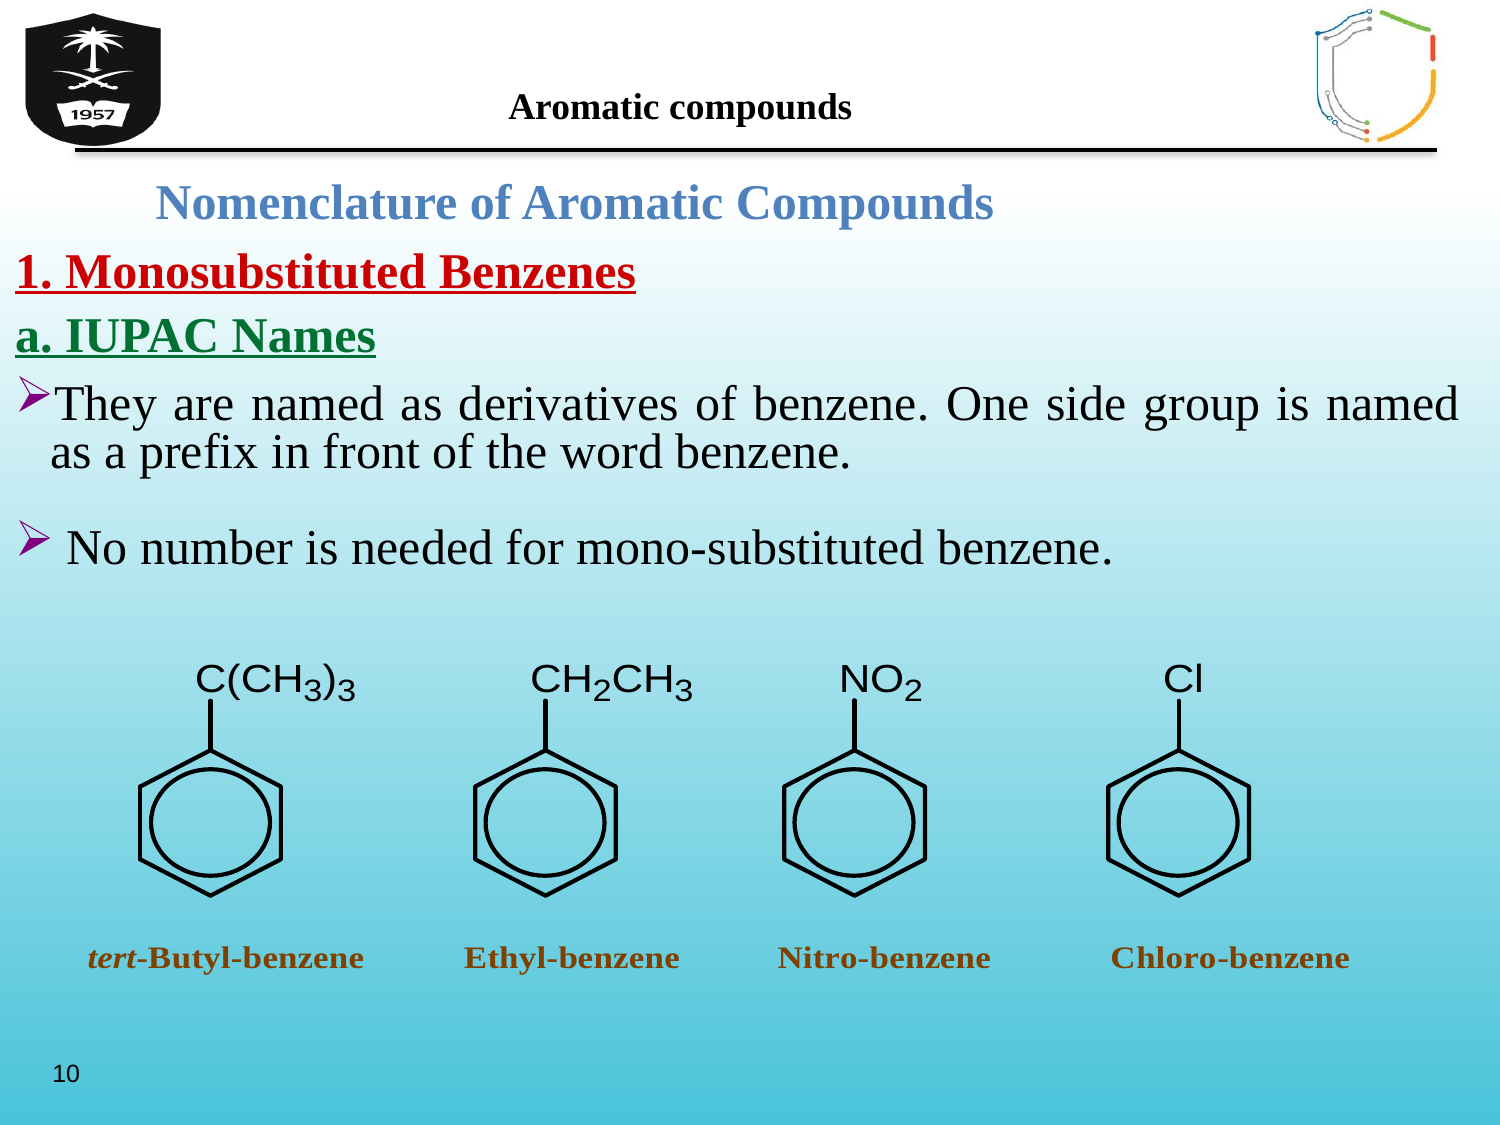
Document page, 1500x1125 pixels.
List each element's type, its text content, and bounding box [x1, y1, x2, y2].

text_box Aromatic compounds [493, 74, 868, 135]
title Nomenclature of Aromatic Compounds [0, 137, 1188, 237]
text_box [87, 662, 1351, 976]
text_box 10 [37, 1050, 96, 1095]
picture [1287, 0, 1463, 165]
text_box They are named as derivatives of benzene. One side group is named as a prefix in front of the word benzene. No number is needed for mono-substituted benzene. [0, 374, 1475, 582]
list 1. Monosubstituted Benzenes a. IUPAC Names [0, 237, 1338, 374]
picture [24, 12, 163, 151]
